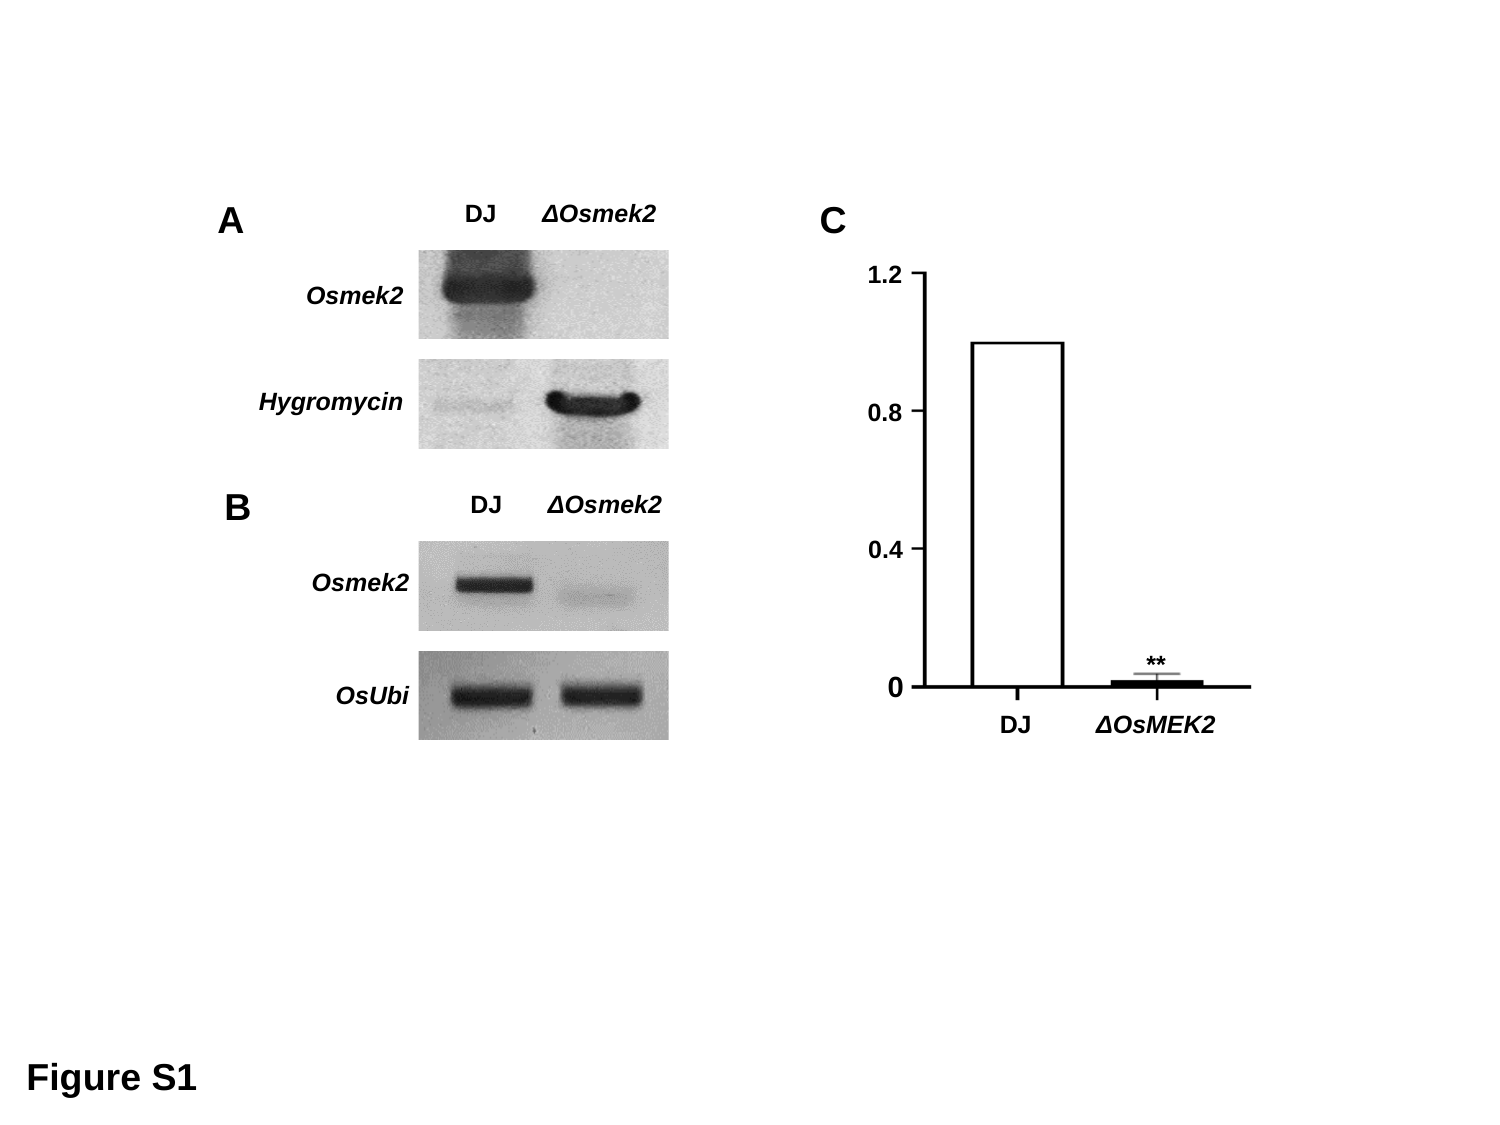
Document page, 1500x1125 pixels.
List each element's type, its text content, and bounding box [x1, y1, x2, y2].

text_box Osmek2 [288, 565, 410, 597]
text_box ΔOsmek2 [496, 488, 714, 519]
text_box 1.2 [827, 258, 903, 289]
text_box B [180, 482, 296, 528]
text_box 0 [829, 668, 904, 704]
text_box ΔOsMEK2 [1051, 708, 1261, 739]
text_box Figure S1 [26, 1053, 544, 1099]
text_box DJ [978, 708, 1051, 739]
picture [418, 651, 669, 740]
text_box OsUbi [289, 679, 410, 710]
text_box DJ [429, 488, 496, 519]
text_box C [775, 195, 891, 241]
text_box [185, 196, 709, 449]
picture [907, 268, 1260, 704]
text_box 0.8 [827, 396, 903, 427]
picture [418, 541, 669, 631]
text_box 0.4 [828, 533, 904, 564]
text_box A [173, 195, 289, 241]
